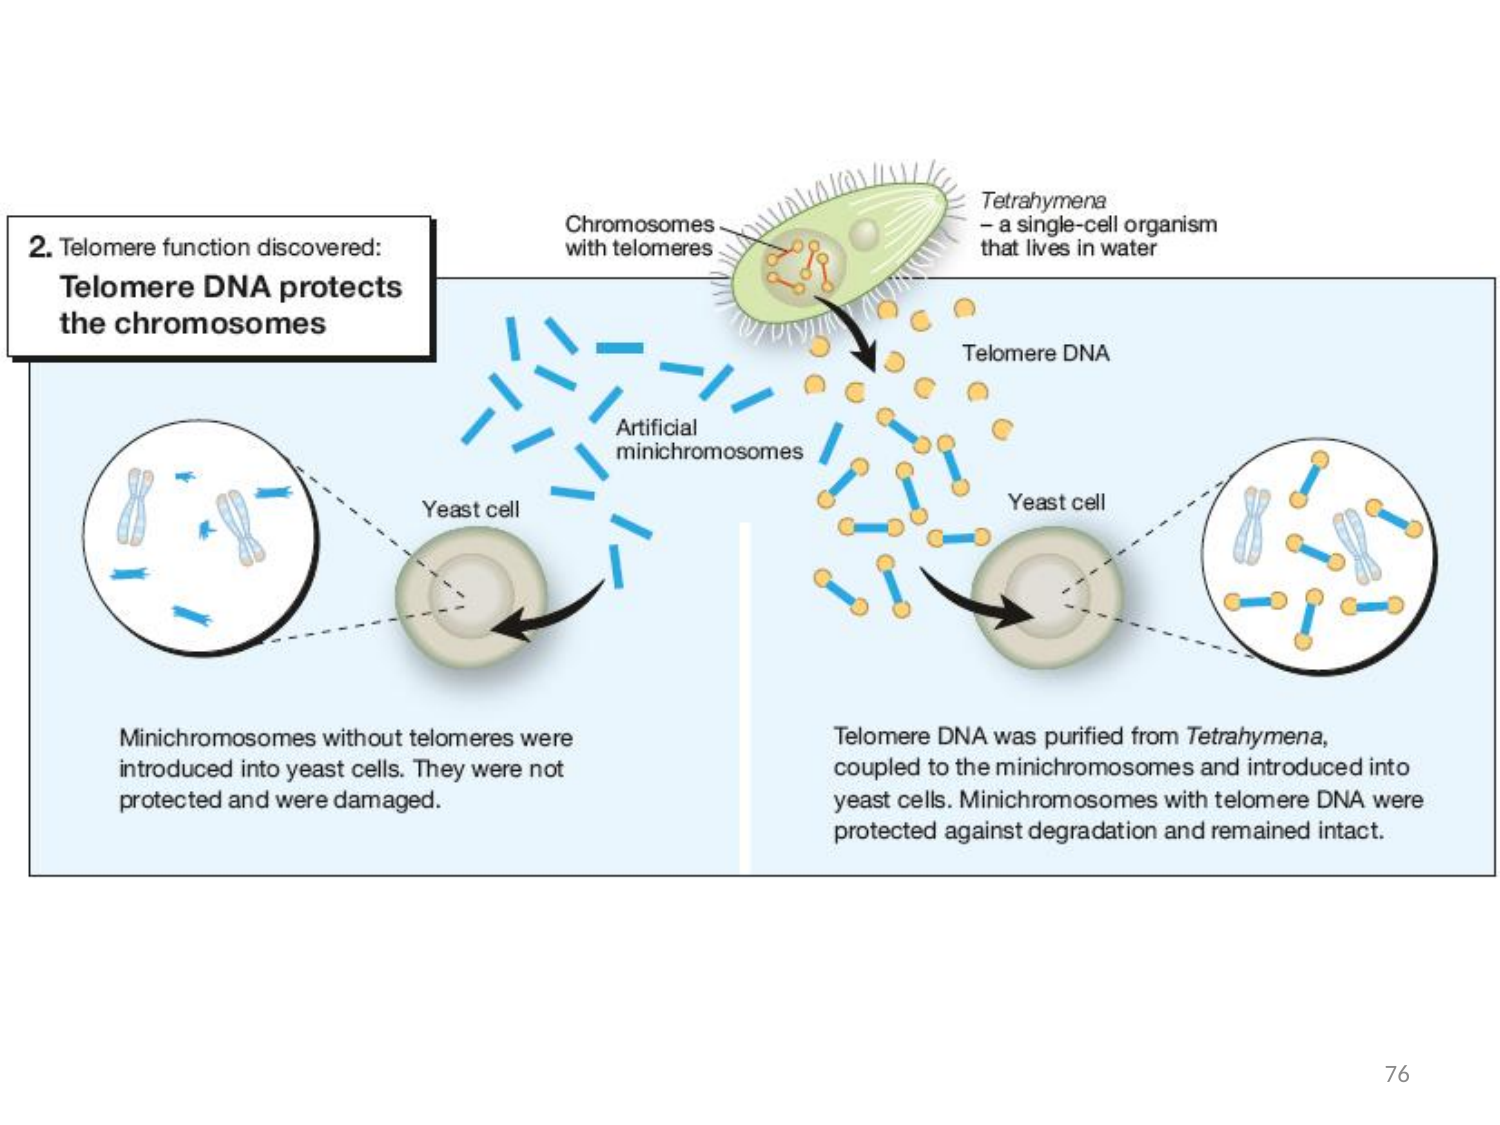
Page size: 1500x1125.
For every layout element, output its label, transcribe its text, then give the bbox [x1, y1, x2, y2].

slide_number 76 [1074, 1042, 1425, 1103]
picture [0, 145, 1500, 879]
